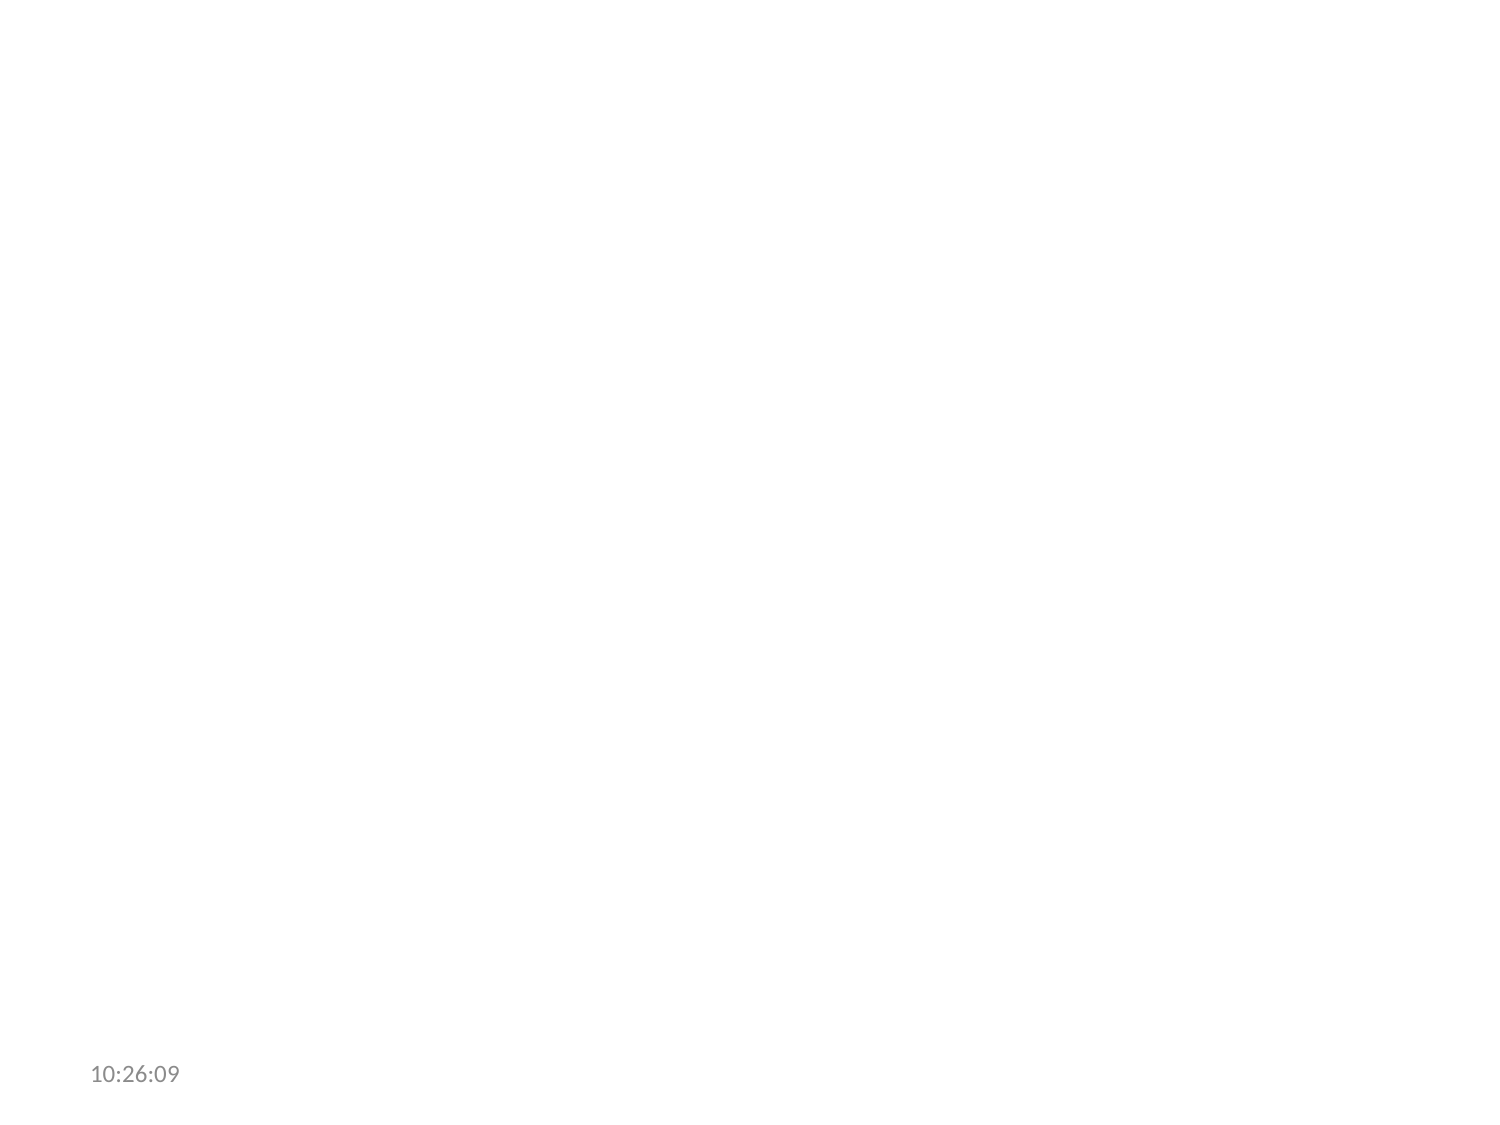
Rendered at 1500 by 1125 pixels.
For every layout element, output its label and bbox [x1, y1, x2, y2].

slide_number [75, 1042, 425, 1103]
